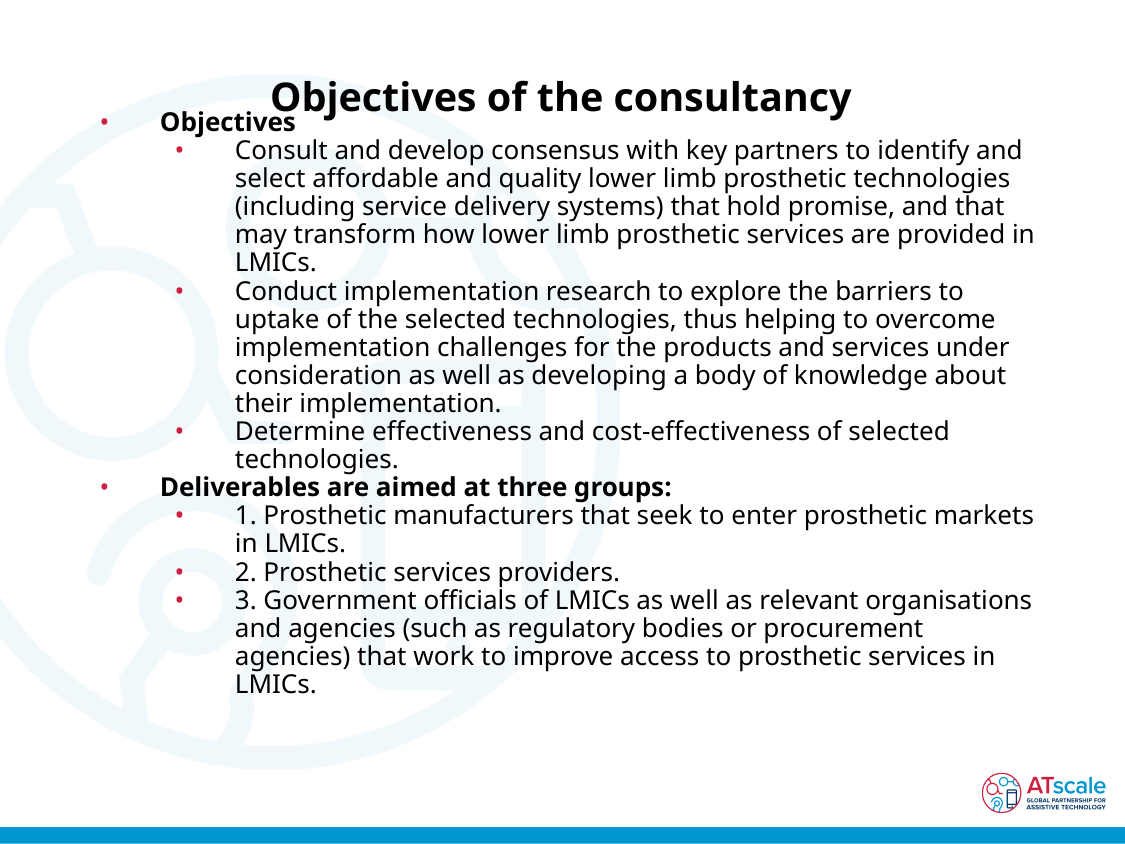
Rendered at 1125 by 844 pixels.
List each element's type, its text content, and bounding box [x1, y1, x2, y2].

picture [981, 772, 1107, 814]
list Objectives Consult and develop consensus with key partners to identify and select affordable and quality lower limb prosthetic technologies (including service delivery systems) that hold promise, and that may transform how lower limb prosthetic services are provided in LMICs. Conduct implementation research to explore the barriers to uptake of the selected technologies, thus helping to overcome implementation challenges for the products and services under consideration as well as developing a body of knowledge about their implementation. Determine effectiveness and cost-effectiveness of selected technologies. Deliverables are aimed at three groups: 1. Prosthetic manufacturers that seek to enter prosthetic markets in LMICs. 2. Prosthetic services providers. 3. Government officials of LMICs as well as relevant organisations and agencies (such as regulatory bodies or procurement agencies) that work to improve access to prosthetic services in LMICs. [70, 101, 1055, 793]
title Objectives of the consultancy [75, 44, 1048, 101]
